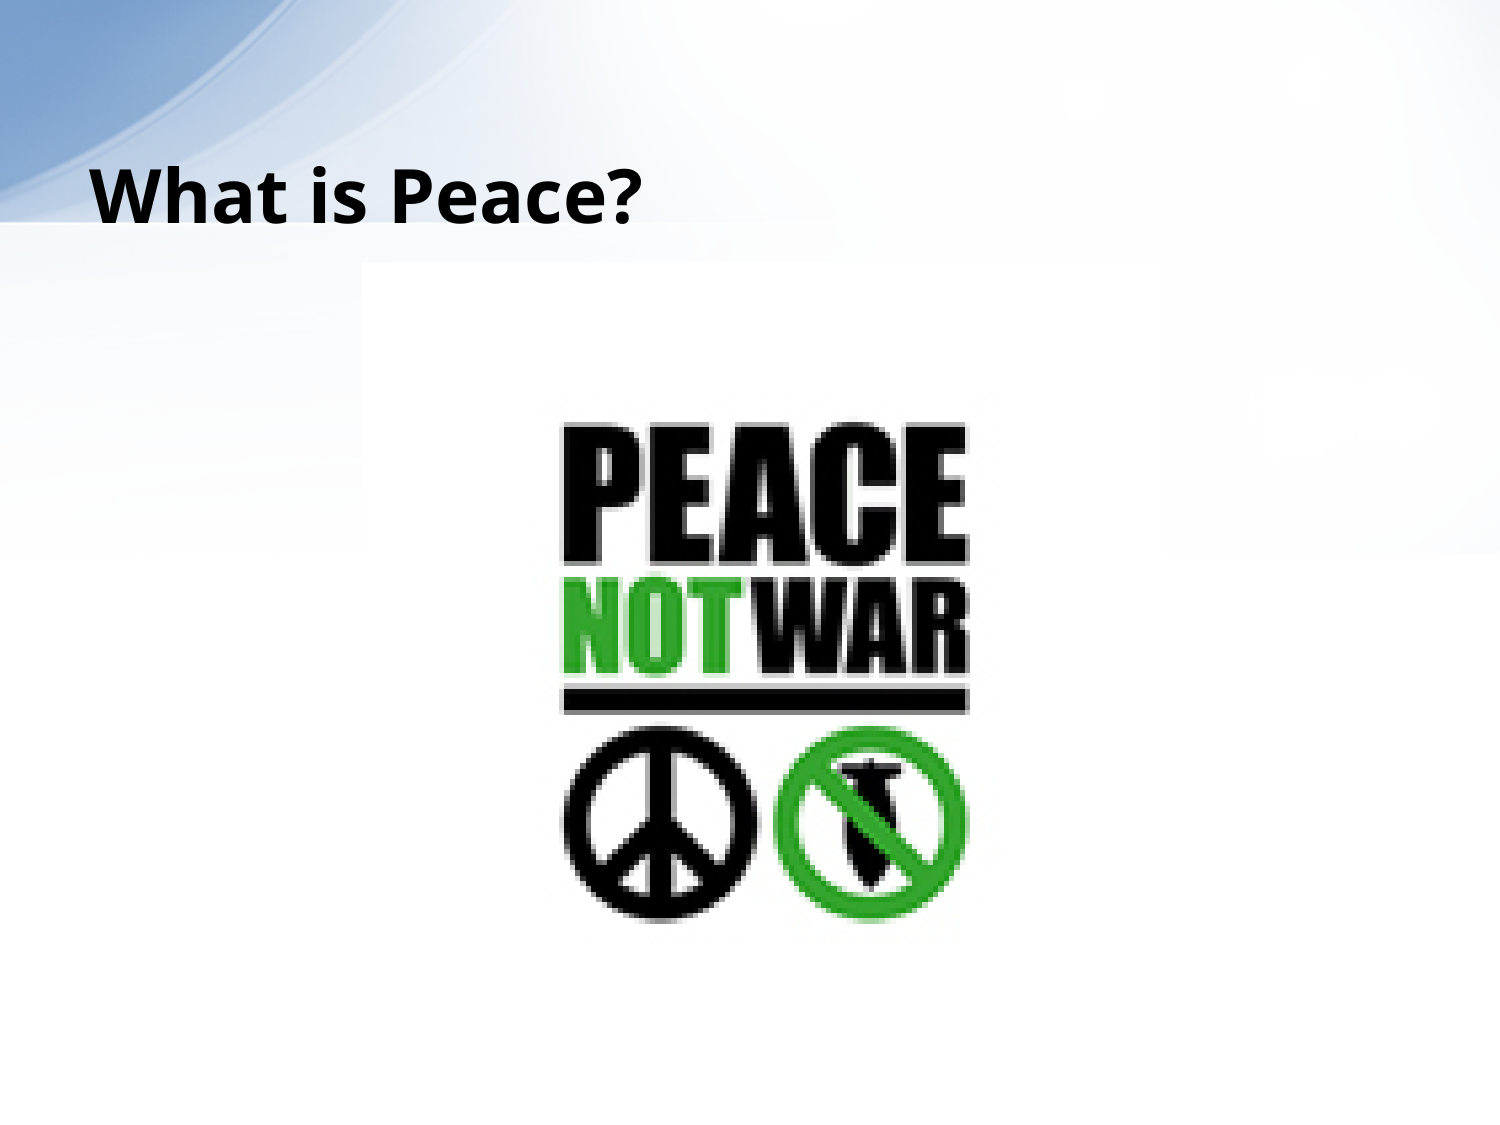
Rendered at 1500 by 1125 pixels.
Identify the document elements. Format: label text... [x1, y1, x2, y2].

title What is Peace? [75, 58, 1425, 247]
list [361, 261, 1163, 1063]
picture [0, 0, 1500, 1125]
